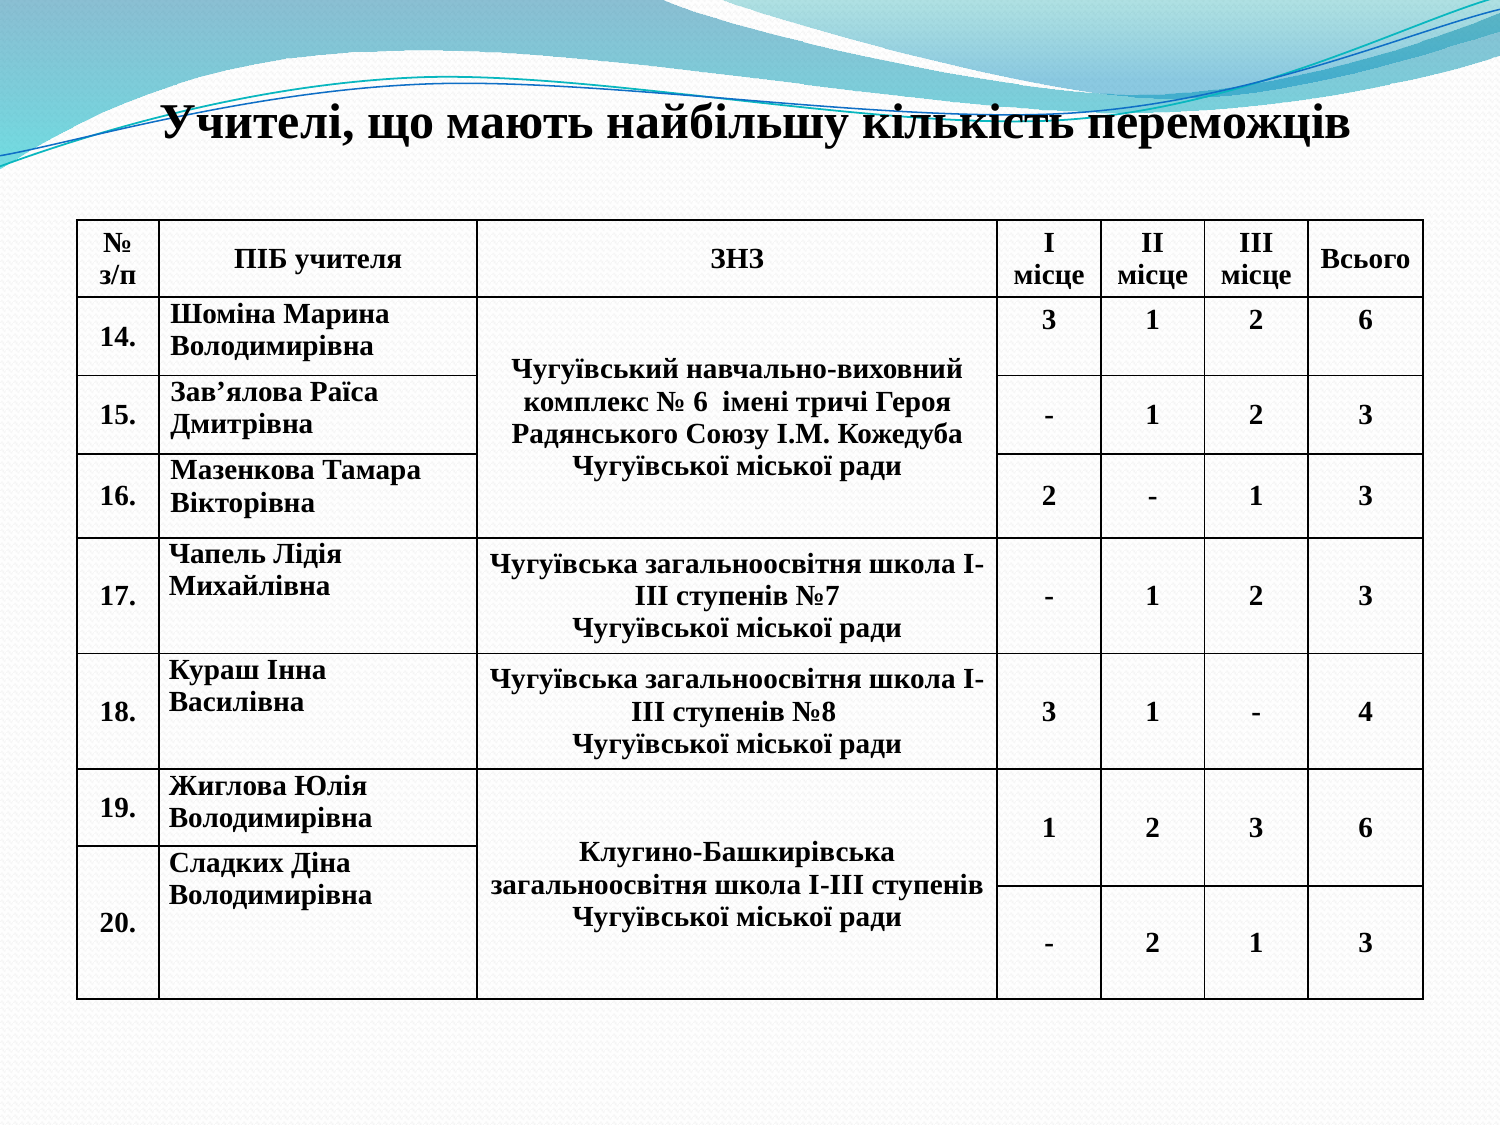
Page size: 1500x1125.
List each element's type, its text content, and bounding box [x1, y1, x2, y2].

table_cell 1 [1102, 376, 1204, 453]
table_cell 1 [998, 770, 1100, 885]
table_cell 6 [1309, 770, 1422, 885]
table_cell 16. [78, 455, 158, 537]
table_cell 17. [78, 539, 158, 653]
table_cell 3 [1309, 376, 1422, 453]
table_cell 3 [1309, 455, 1422, 537]
table_cell Шоміна Марина Володимирівна [160, 298, 476, 375]
table_cell 1 [1205, 887, 1307, 998]
table_cell 2 [998, 455, 1100, 537]
table_header І місце [998, 221, 1100, 296]
table_cell - [998, 539, 1100, 653]
table_cell Зав’ялова Раїса Дмитрівна [160, 376, 476, 453]
table_cell Чапель Лідія Михайлівна [160, 539, 476, 653]
table_header ІІ місце [1102, 221, 1204, 296]
table_cell Чугуївська загальноосвітня школа І-ІІІ ступенів №7 Чугуївської міської ради [478, 539, 996, 653]
table_header № з/п [78, 221, 158, 296]
table_cell 3 [1309, 539, 1422, 653]
table_cell Кураш Інна Василівна [160, 654, 476, 768]
table_cell 18. [78, 654, 158, 768]
table_cell 2 [1102, 887, 1204, 998]
table_cell 1 [1205, 455, 1307, 537]
table_cell 19. [78, 770, 158, 845]
table_cell - [1102, 455, 1204, 537]
table_cell Чугуївський навчально-виховний комплекс № 6 імені тричі Героя Радянського Союзу І.М. Кожедуба Чугуївської міської ради [478, 298, 996, 537]
table_header ІІІ місце [1205, 221, 1307, 296]
table_cell 2 [1205, 298, 1307, 375]
table_cell Жиглова Юлія Володимирівна [160, 770, 476, 845]
table_cell 3 [1309, 887, 1422, 998]
table_cell 14. [78, 298, 158, 375]
table_cell 2 [1102, 770, 1204, 885]
table_cell 1 [1102, 298, 1204, 375]
table_cell 3 [998, 654, 1100, 768]
table_cell - [998, 887, 1100, 998]
table_cell 1 [1102, 539, 1204, 653]
table_cell 3 [998, 298, 1100, 375]
table_cell 3 [1205, 770, 1307, 885]
table_cell 1 [1102, 654, 1204, 768]
title Учителі, що мають найбільшу кількість переможців [75, 54, 1438, 149]
table_cell Сладких Діна Володимирівна [160, 847, 476, 998]
table_cell Мазенкова Тамара Вікторівна [160, 455, 476, 537]
table_header Всього [1309, 221, 1422, 296]
table_cell - [998, 376, 1100, 453]
table_cell 2 [1205, 539, 1307, 653]
table_cell 4 [1309, 654, 1422, 768]
table_header ЗНЗ [478, 221, 996, 296]
table_header ПІБ учителя [160, 221, 476, 296]
table_cell 2 [1205, 376, 1307, 453]
table_cell 20. [78, 847, 158, 998]
table_cell - [1205, 654, 1307, 768]
table_cell Чугуївська загальноосвітня школа І-ІІІ ступенів №8 Чугуївської міської ради [478, 654, 996, 768]
table_cell 6 [1309, 298, 1422, 375]
table_cell Клугино-Башкирівська загальноосвітня школа І-ІІІ ступенів Чугуївської міської ради [478, 770, 996, 998]
table_cell 15. [78, 376, 158, 453]
